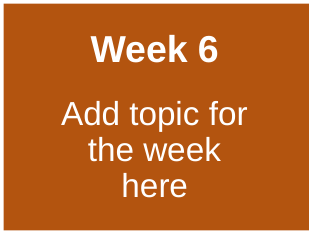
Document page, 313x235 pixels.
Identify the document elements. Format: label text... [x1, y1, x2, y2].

text_box Week 6 [64, 17, 245, 78]
text_box [3, 3, 310, 231]
text_box Add topic for the week here [23, 89, 286, 212]
